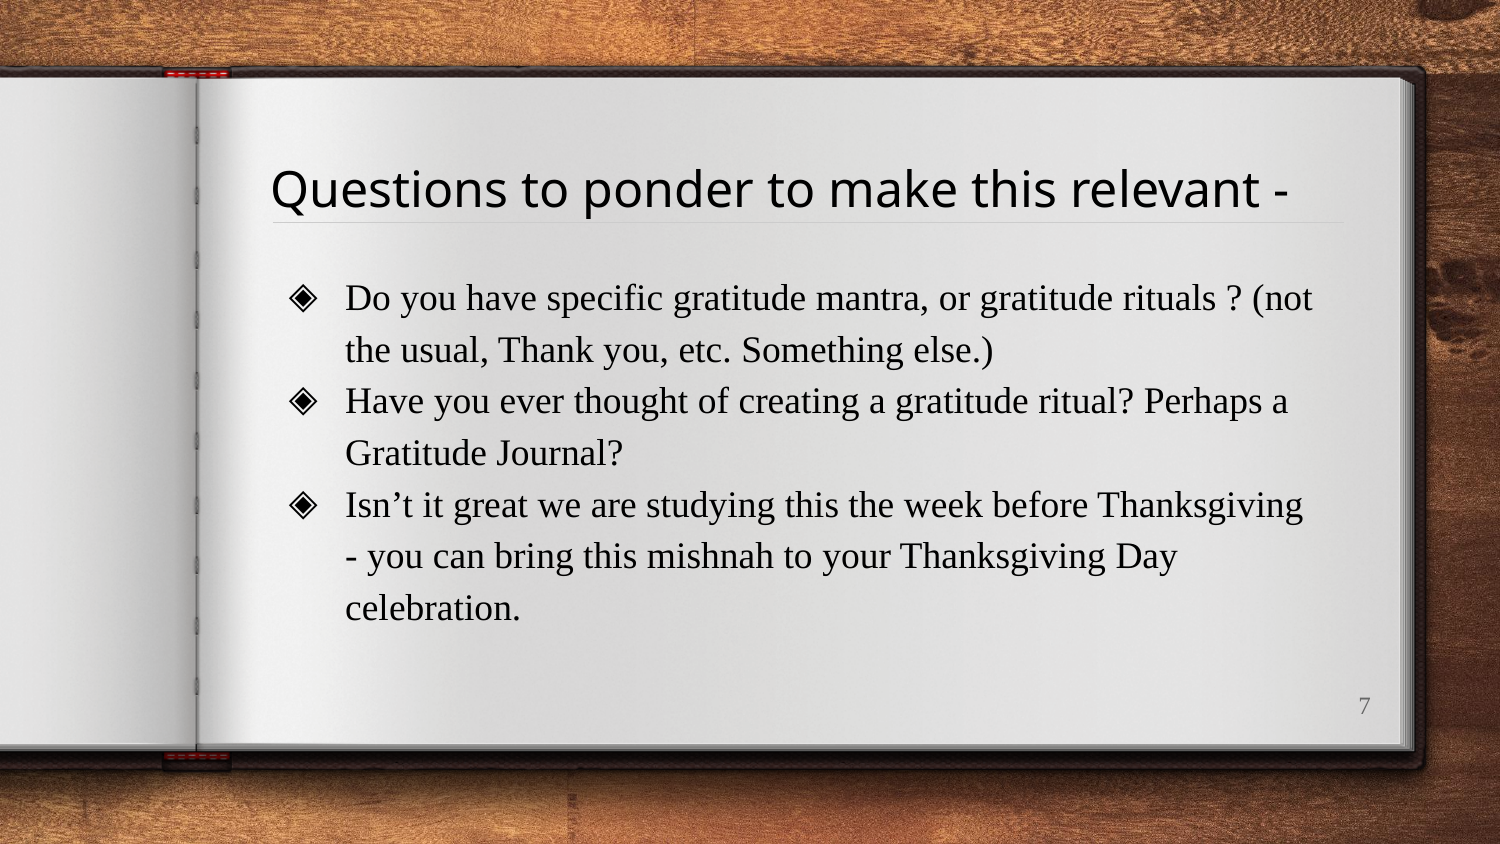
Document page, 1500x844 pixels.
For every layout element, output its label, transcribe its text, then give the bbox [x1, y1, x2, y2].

title Questions to ponder to make this relevant - [255, 117, 1341, 233]
list Do you have specific gratitude mantra, or gratitude rituals ? (not the usual, Thank you, etc. Something else.) Have you ever thought of creating a gratitude ritual? Perhaps a Gratitude Journal? Isn’t it great we are studying this the week before Thanksgiving - you can bring this mishnah to your Thanksgiving Day celebration. [255, 251, 1341, 751]
slide_number ‹#› [1295, 672, 1386, 737]
picture [0, 0, 1500, 844]
